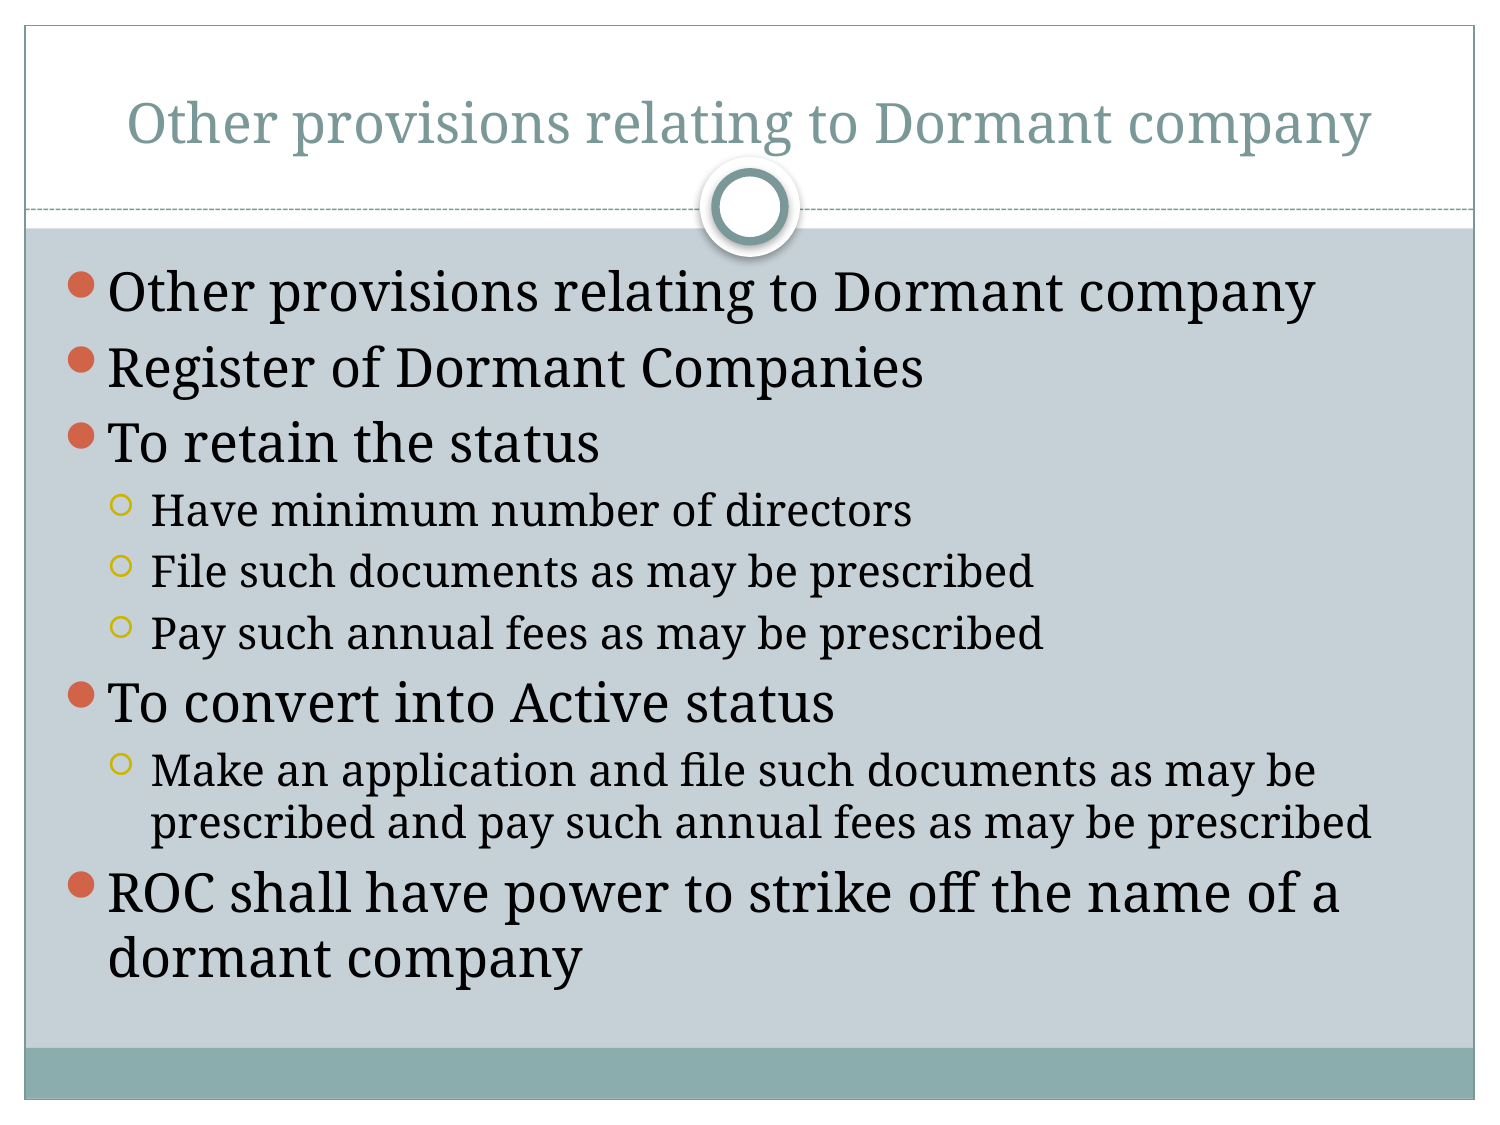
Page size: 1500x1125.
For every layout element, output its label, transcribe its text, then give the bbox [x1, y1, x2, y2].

list Other provisions relating to Dormant company Register of Dormant Companies To retain the status Have minimum number of directors File such documents as may be prescribed Pay such annual fees as may be prescribed To convert into Active status Make an application and file such documents as may be prescribed and pay such annual fees as may be prescribed ROC shall have power to strike off the name of a dormant company [49, 250, 1445, 1001]
title Other provisions relating to Dormant company [49, 37, 1450, 162]
